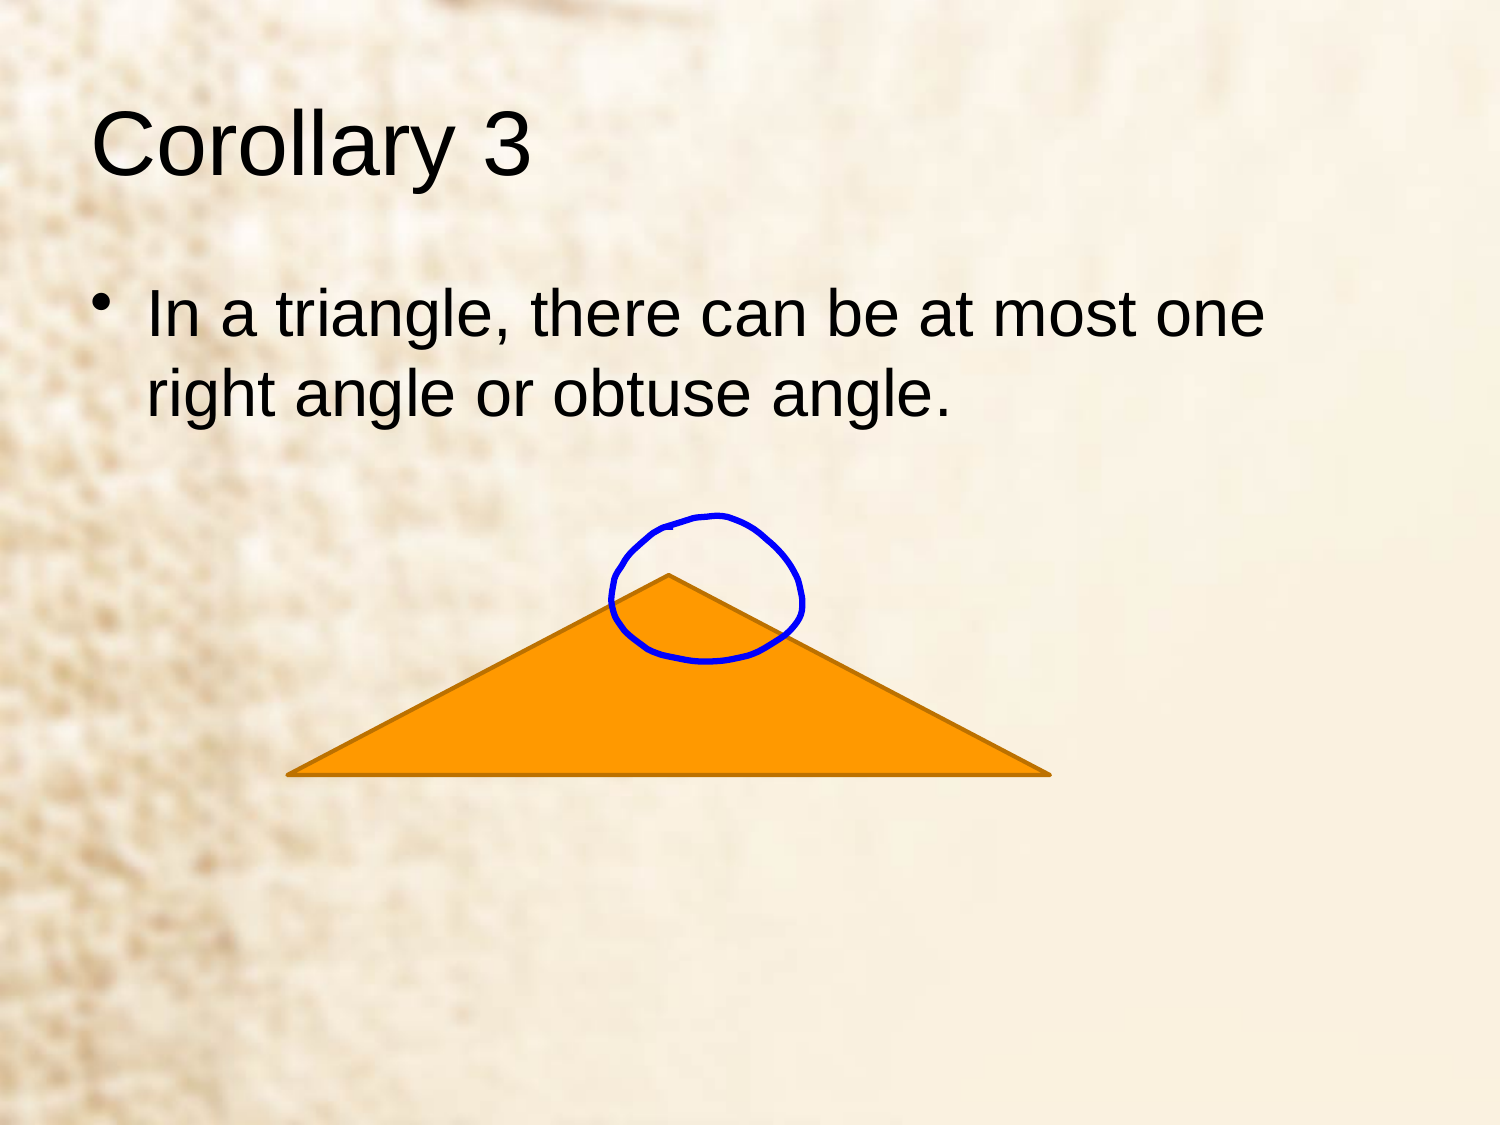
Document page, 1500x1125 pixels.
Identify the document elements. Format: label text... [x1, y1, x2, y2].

text_box [285, 603, 1052, 778]
picture [0, 0, 1500, 1125]
list In a triangle, there can be at most one right angle or obtuse angle. [74, 262, 1426, 1006]
title Corollary 3 [74, 44, 1426, 233]
text_box [610, 514, 804, 663]
